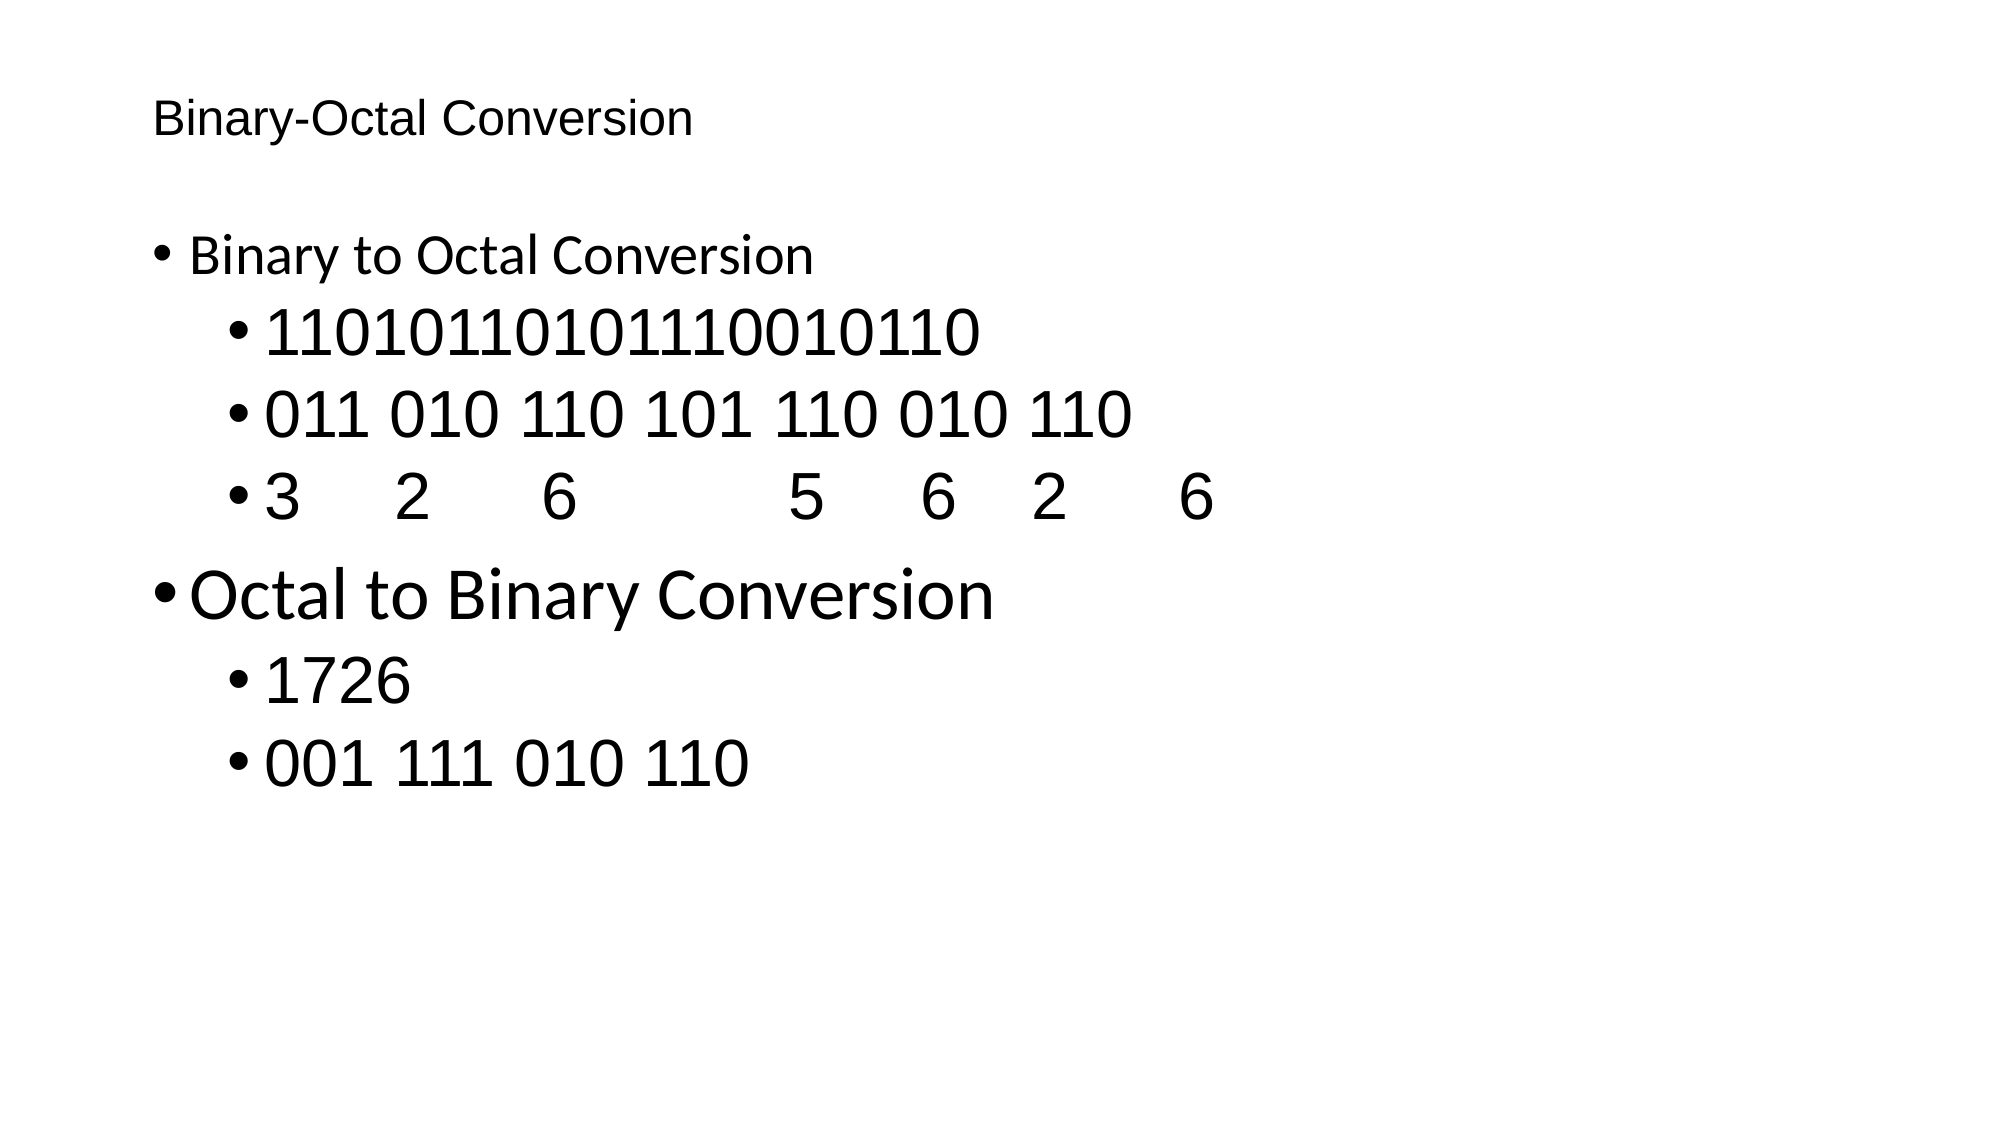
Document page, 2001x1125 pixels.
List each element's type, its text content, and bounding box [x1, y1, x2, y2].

title Binary-Octal Conversion [137, 59, 1863, 179]
list Binary to Octal Conversion 11010110101110010110 011 010 110 101 110 010 110 3 2 6 5 6 2 6 Octal to Binary Conversion 1726 001 111 010 110 [137, 216, 1863, 1014]
